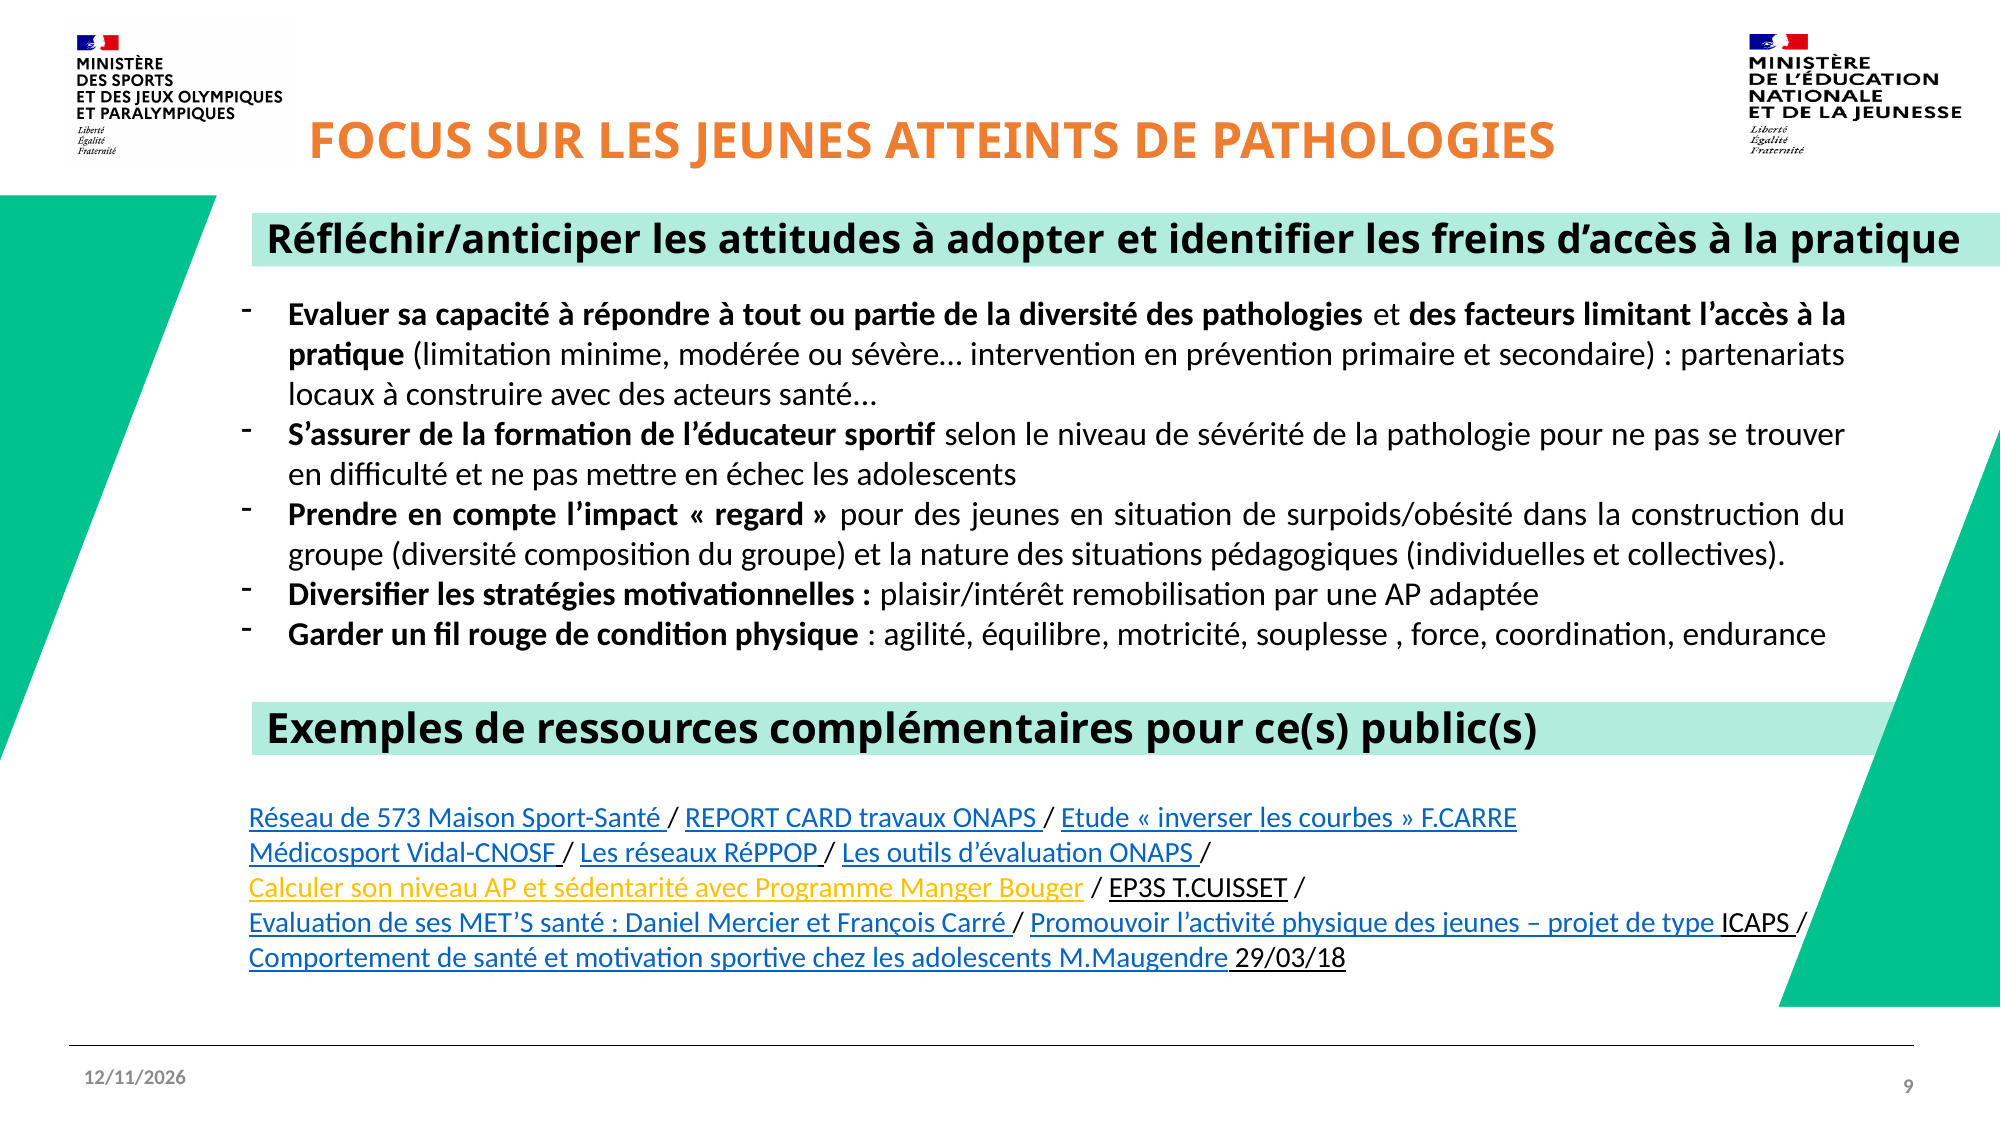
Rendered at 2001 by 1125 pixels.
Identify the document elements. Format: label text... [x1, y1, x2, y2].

text_box Evaluer sa capacité à répondre à tout ou partie de la diversité des pathologies et des facteurs limitant l’accès à la pratique (limitation minime, modérée ou sévère… intervention en prévention primaire et secondaire) : partenariats locaux à construire avec des acteurs santé... S’assurer de la formation de l’éducateur sportif selon le niveau de sévérité de la pathologie pour ne pas se trouver en difficulté et ne pas mettre en échec les adolescents Prendre en compte l’impact « regard » pour des jeunes en situation de surpoids/obésité dans la construction du groupe (diversité composition du groupe) et la nature des situations pédagogiques (individuelles et collectives). Diversifier les stratégies motivationnelles : plaisir/intérêt remobilisation par une AP adaptée Garder un fil rouge de condition physique : agilité, équilibre, motricité, souplesse , force, coordination, endurance [226, 285, 1862, 660]
picture [62, 20, 297, 169]
title Focus sur les JEUNES atteints de pathologies [294, 67, 1706, 213]
picture [1749, 34, 1963, 155]
slide_number 9 [1618, 1046, 1914, 1125]
text_box Réseau de 573 Maison Sport-Santé / REPORT CARD travaux ONAPS / Etude « inverser les courbes » F.CARRE Médicosport Vidal-CNOSF / Les réseaux RéPPOP / Les outils d’évaluation ONAPS / Calculer son niveau AP et sédentarité avec Programme Manger Bouger / EP3S T.CUISSET / Evaluation de ses MET’S santé : Daniel Mercier et François Carré / Promouvoir l’activité physique des jeunes – projet de type ICAPS / Comportement de santé et motivation sportive chez les adolescents M.Maugendre 29/03/18 [234, 791, 1903, 1071]
text_box Réfléchir/anticiper les attitudes à adopter et identifier les freins d’accès à la pratique [252, 213, 2000, 267]
text_box Exemples de ressources complémentaires pour ce(s) public(s) [252, 701, 2000, 756]
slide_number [69, 1046, 519, 1107]
